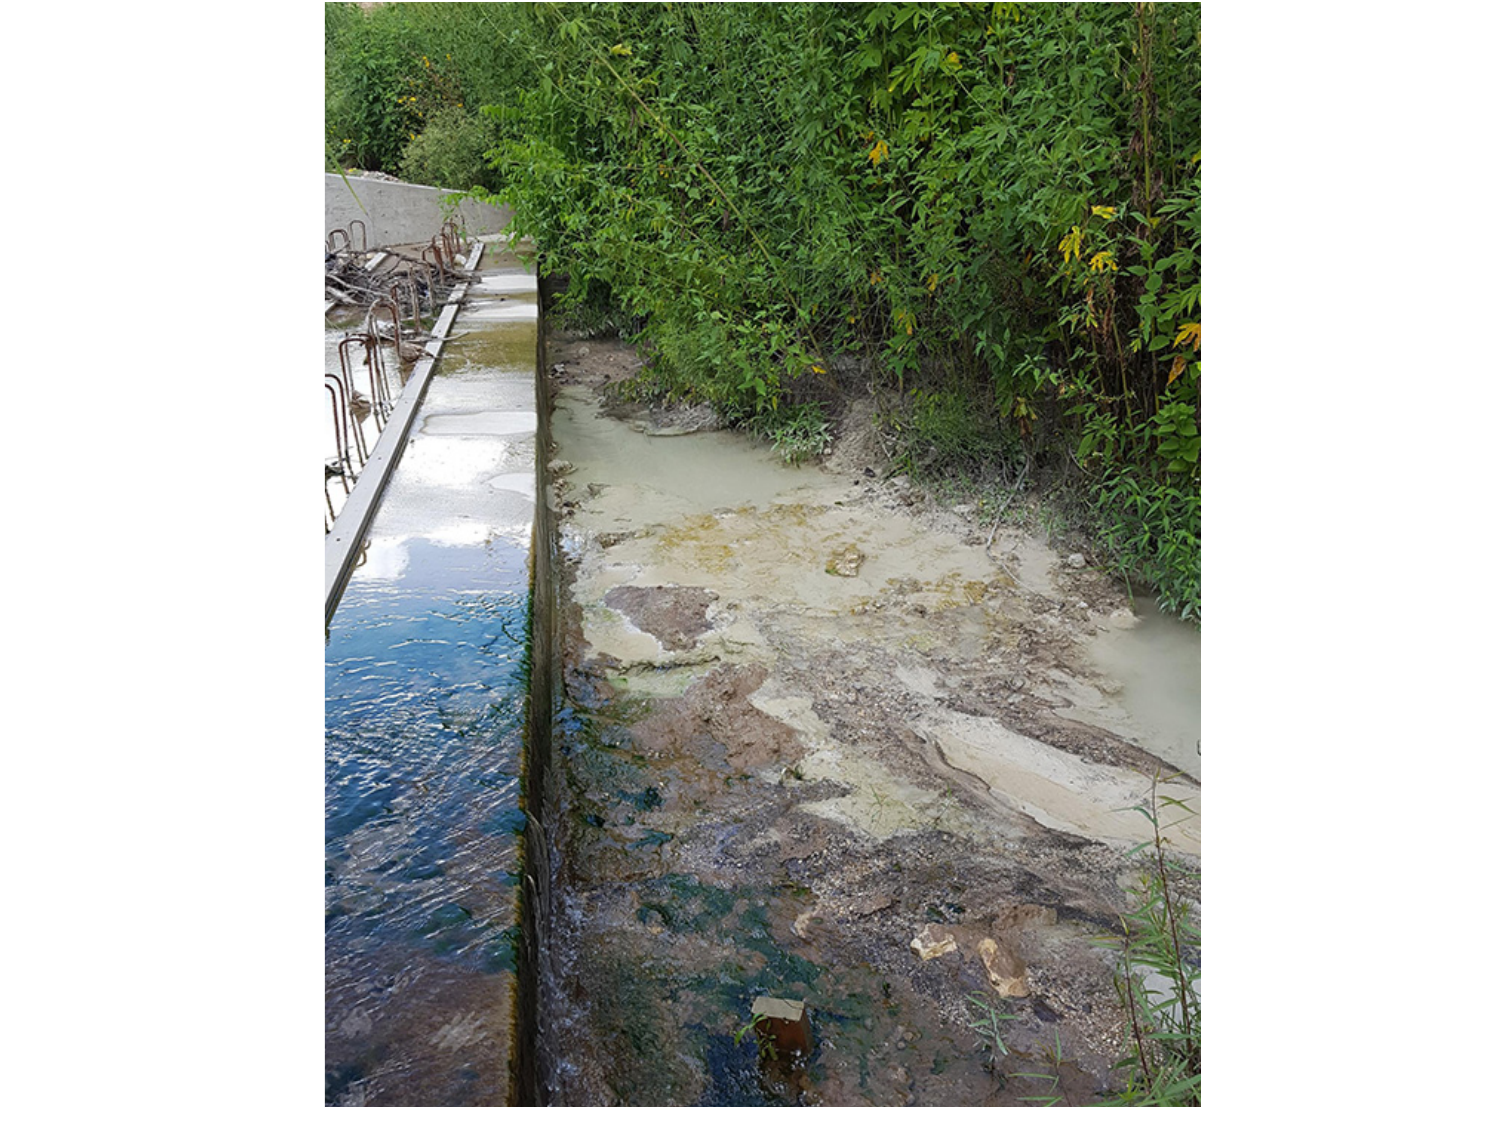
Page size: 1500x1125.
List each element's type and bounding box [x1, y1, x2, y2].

picture [324, 1, 1213, 1108]
